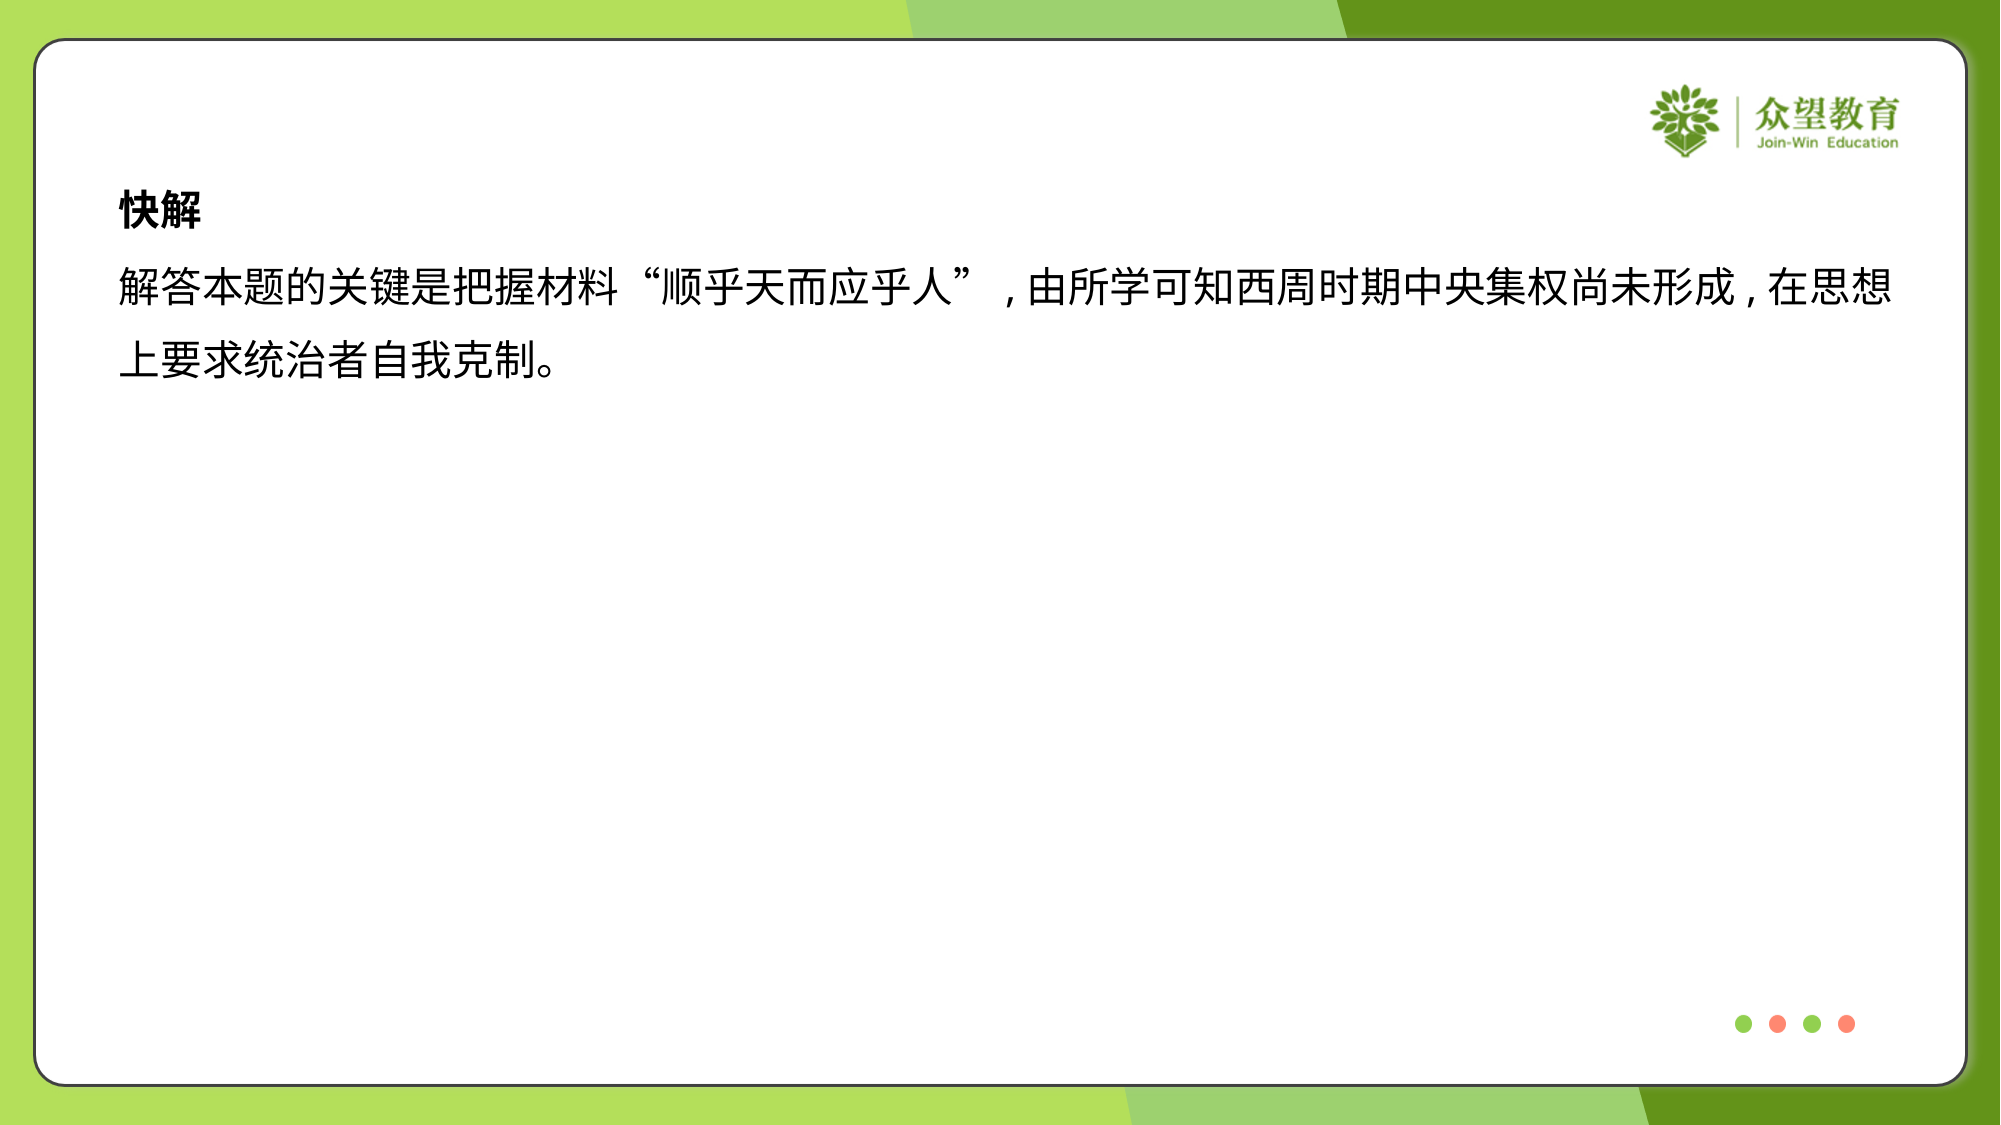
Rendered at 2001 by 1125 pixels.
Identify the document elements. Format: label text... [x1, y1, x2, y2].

text_box 快解 解答本题的关键是把握材料“顺乎天而应乎人”,由所学可知西周时期中央集权尚未形成,在思想 上要求统治者自我克制。 [118, 158, 1883, 377]
picture [0, 0, 2000, 1125]
